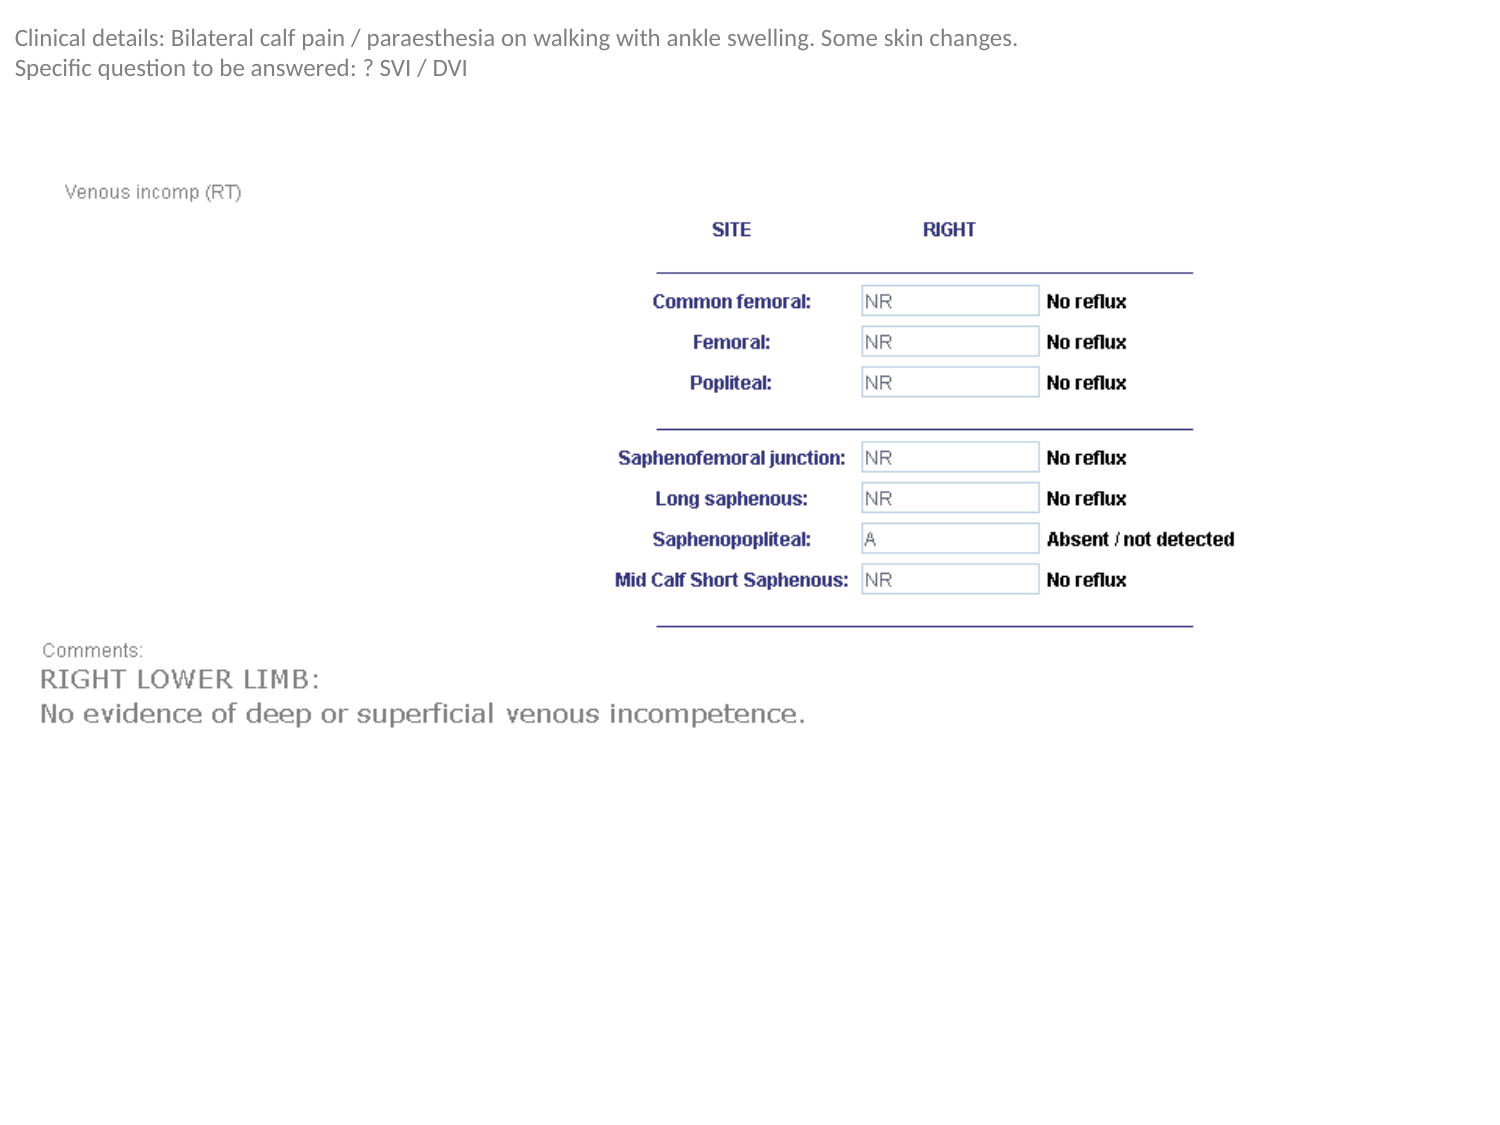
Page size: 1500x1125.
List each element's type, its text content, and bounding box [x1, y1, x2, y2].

picture [39, 174, 1256, 745]
text_box Clinical details: Bilateral calf pain / paraesthesia on walking with ankle swelling. Some skin changes. Specific question to be answered: ? SVI / DVI [0, 13, 1213, 89]
